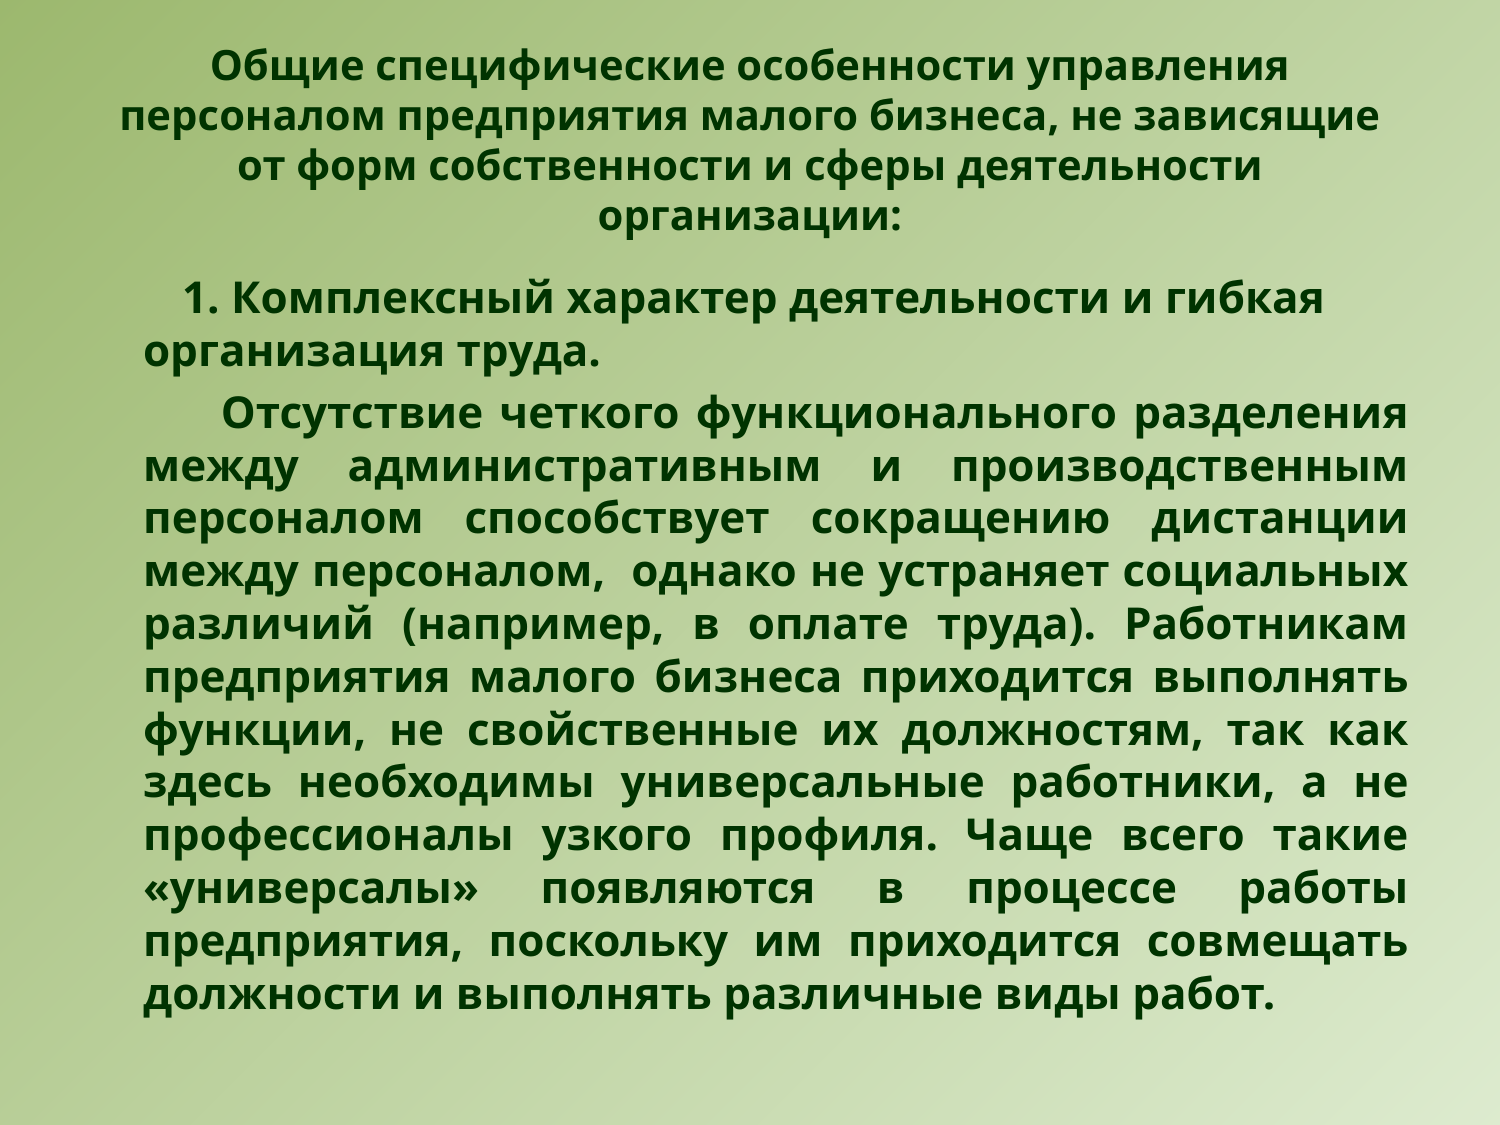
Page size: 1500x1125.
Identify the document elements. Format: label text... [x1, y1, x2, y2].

list 1. Комплексный характер деятельности и гибкая организация труда. Отсутствие четкого функционального разделения между административным и производственным персоналом способствует сокращению дистанции между персоналом, однако не устраняет социальных различий (например, в оплате труда). Работникам предприятия малого бизнеса приходится выполнять функции, не свойственные их должностям, так как здесь необходимы универсальные работники, а не профессионалы узкого профиля. Чаще всего такие «универсалы» появляются в процессе работы предприятия, поскольку им приходится совмещать должности и выполнять различные виды работ. [75, 262, 1425, 1067]
title Общие специфические особенности управления персоналом предприятия малого бизнеса, не зависящие от форм собственности и сферы деятельности организации: [75, 45, 1425, 233]
